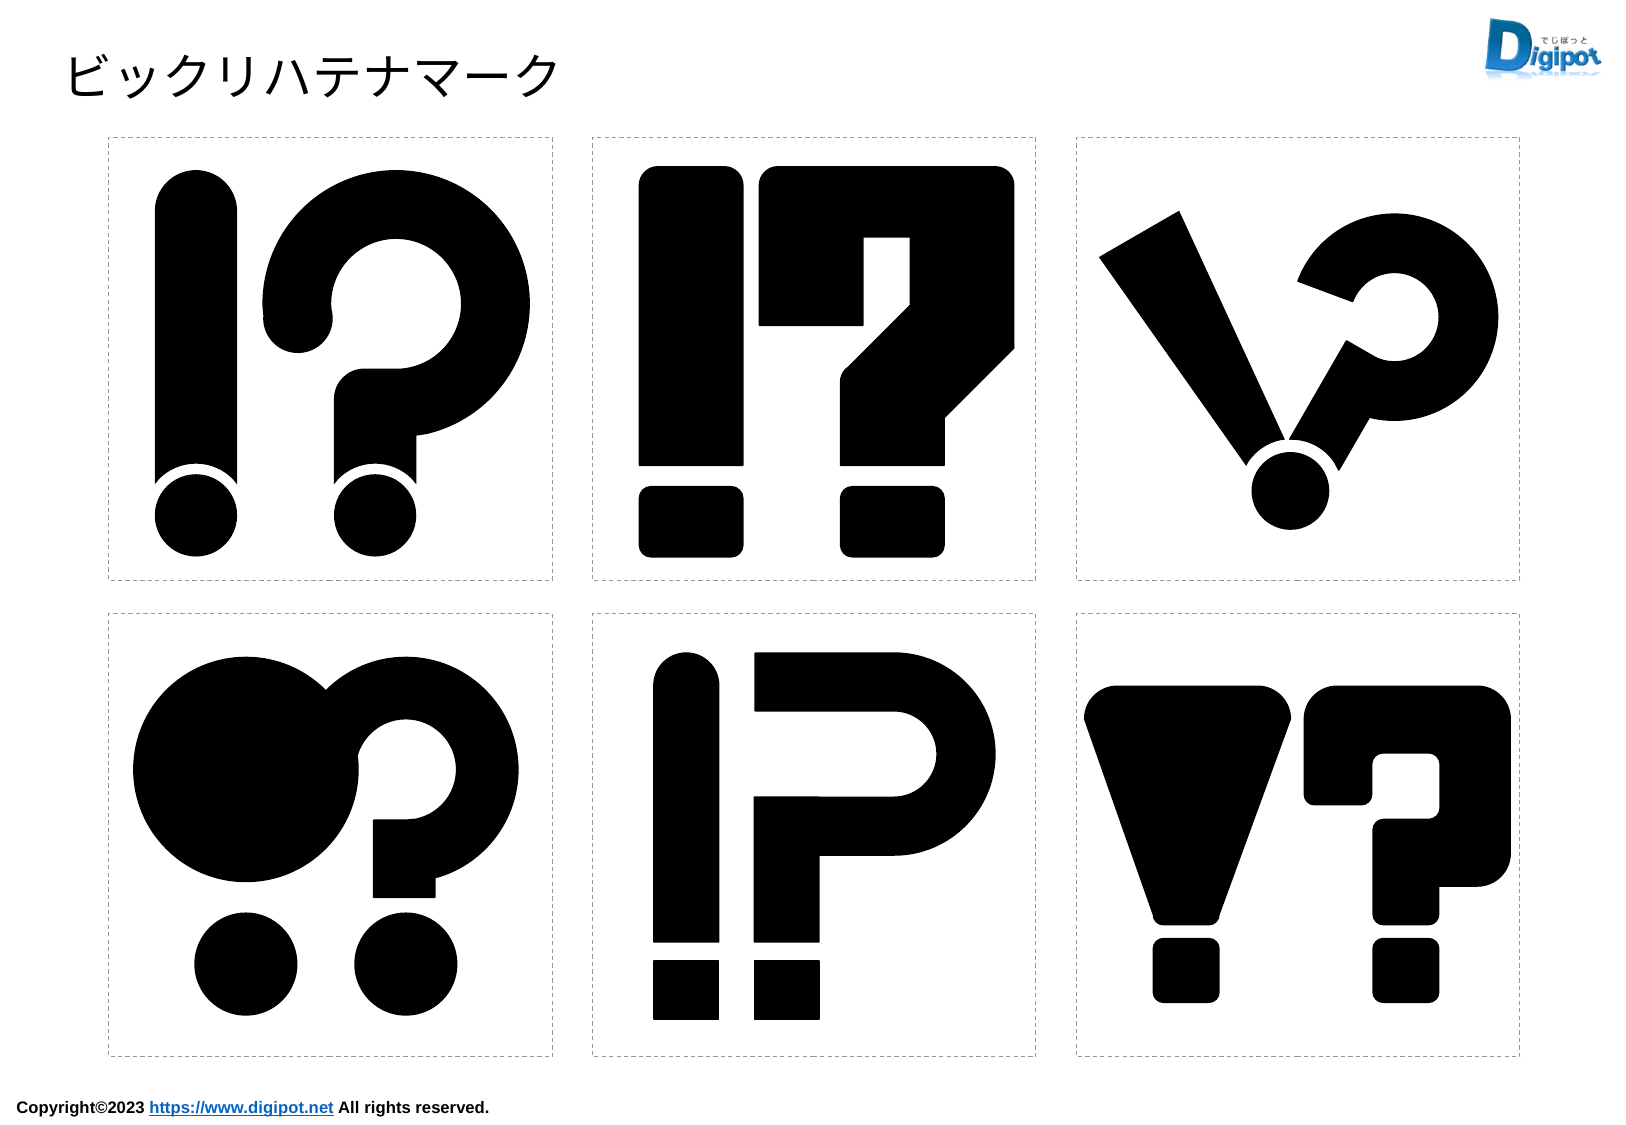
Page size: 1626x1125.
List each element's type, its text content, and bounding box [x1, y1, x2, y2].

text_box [639, 166, 1014, 557]
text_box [154, 170, 530, 557]
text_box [133, 657, 518, 1015]
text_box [1083, 685, 1511, 1004]
picture [1485, 18, 1602, 82]
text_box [1156, 210, 1484, 530]
text_box ビックリハテナマーク [47, 38, 578, 113]
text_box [653, 653, 995, 1020]
